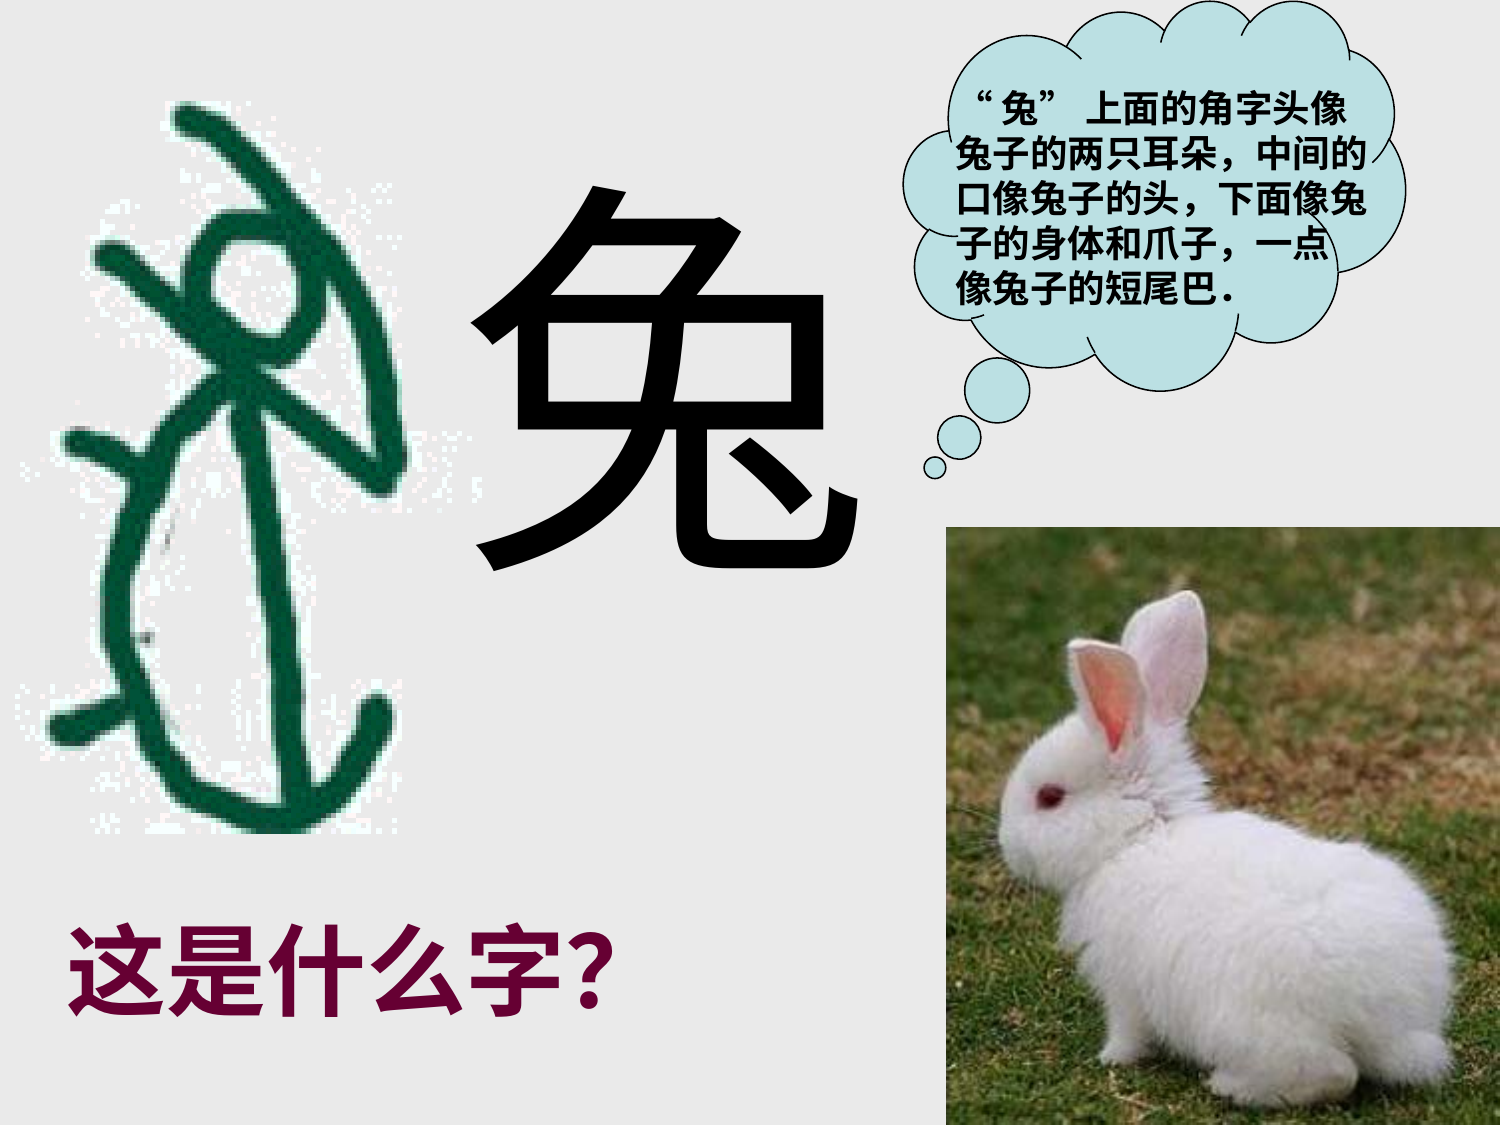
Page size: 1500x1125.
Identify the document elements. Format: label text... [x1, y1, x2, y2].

text_box 兔 [571, 113, 890, 629]
text_box [958, 1, 1406, 249]
text_box 这是什么字？ [51, 900, 682, 1036]
picture [945, 526, 1500, 1125]
text_box [903, 132, 940, 314]
text_box [924, 456, 946, 479]
picture [0, 101, 568, 835]
text_box “兔” 上面的角字头像 兔子的两只耳朵，中间的 口像兔子的头，下面像兔 子的身体和爪子，一点 像兔子的短尾巴． [940, 78, 1383, 318]
text_box [937, 415, 981, 460]
text_box [950, 318, 1322, 423]
